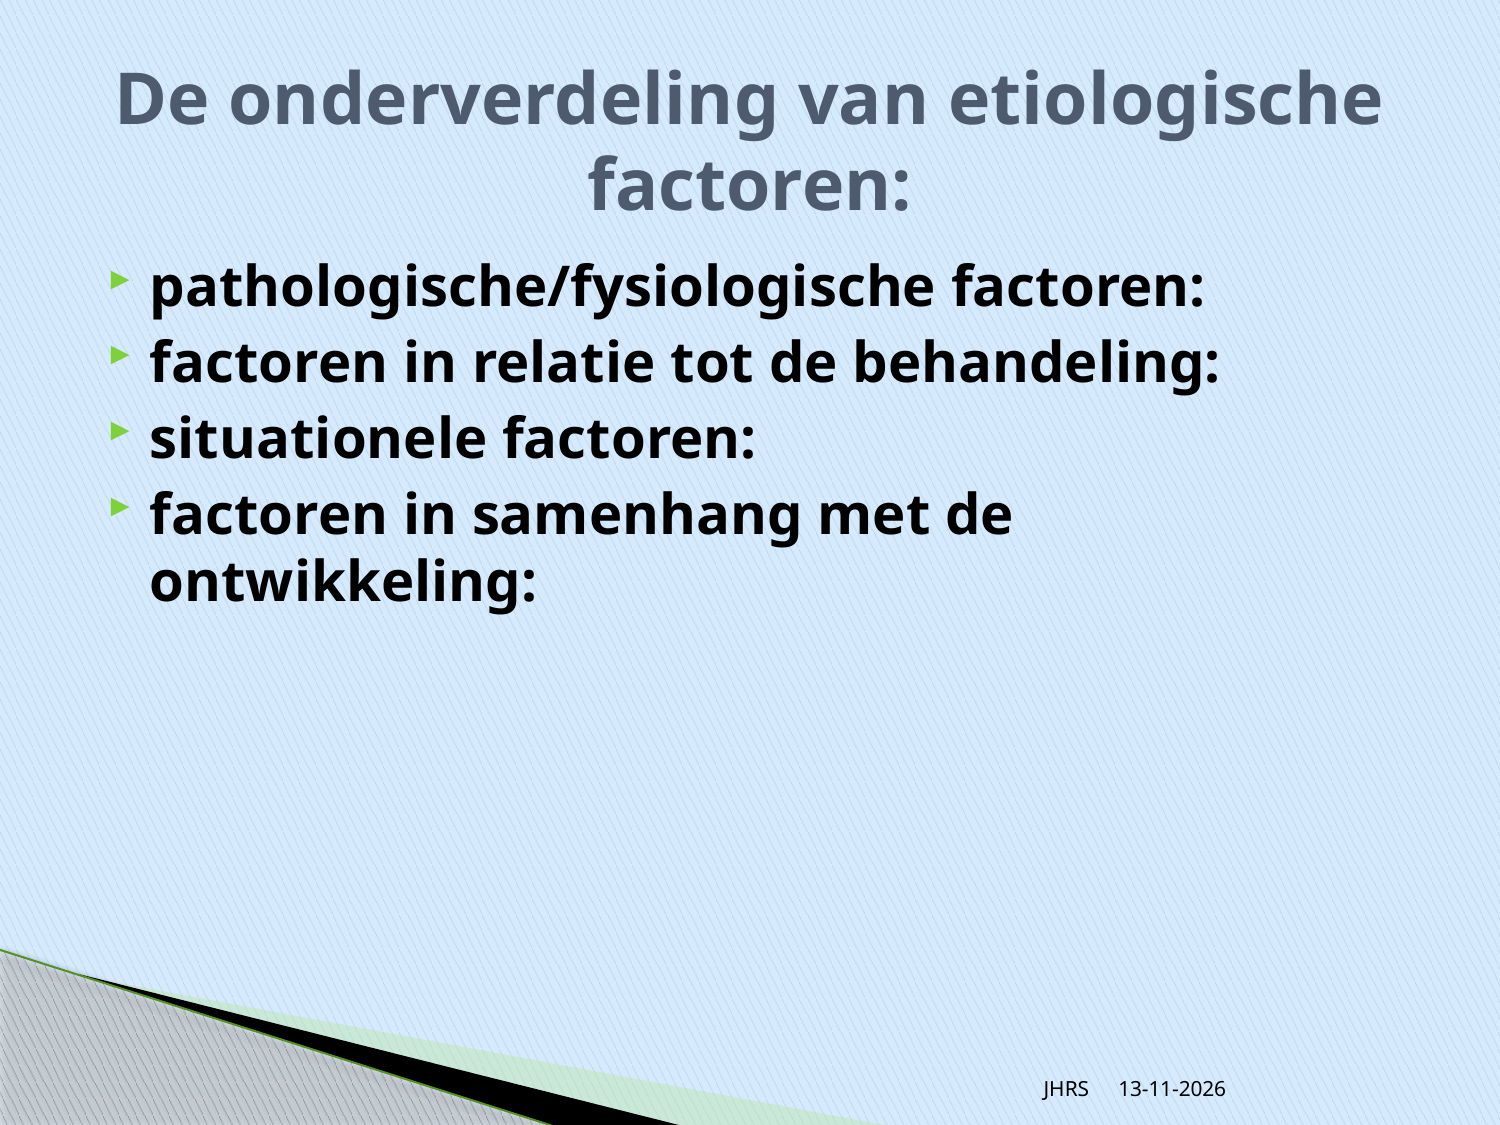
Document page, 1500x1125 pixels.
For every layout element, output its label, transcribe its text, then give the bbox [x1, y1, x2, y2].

title De onderverdeling van etiologische factoren: [75, 45, 1425, 233]
footer JHRS [718, 1051, 1105, 1112]
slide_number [1105, 1051, 1419, 1112]
list pathologische/fysiologische factoren: factoren in relatie tot de behandeling: situationele factoren: factoren in samenhang met de ontwikkeling: [75, 243, 1425, 986]
